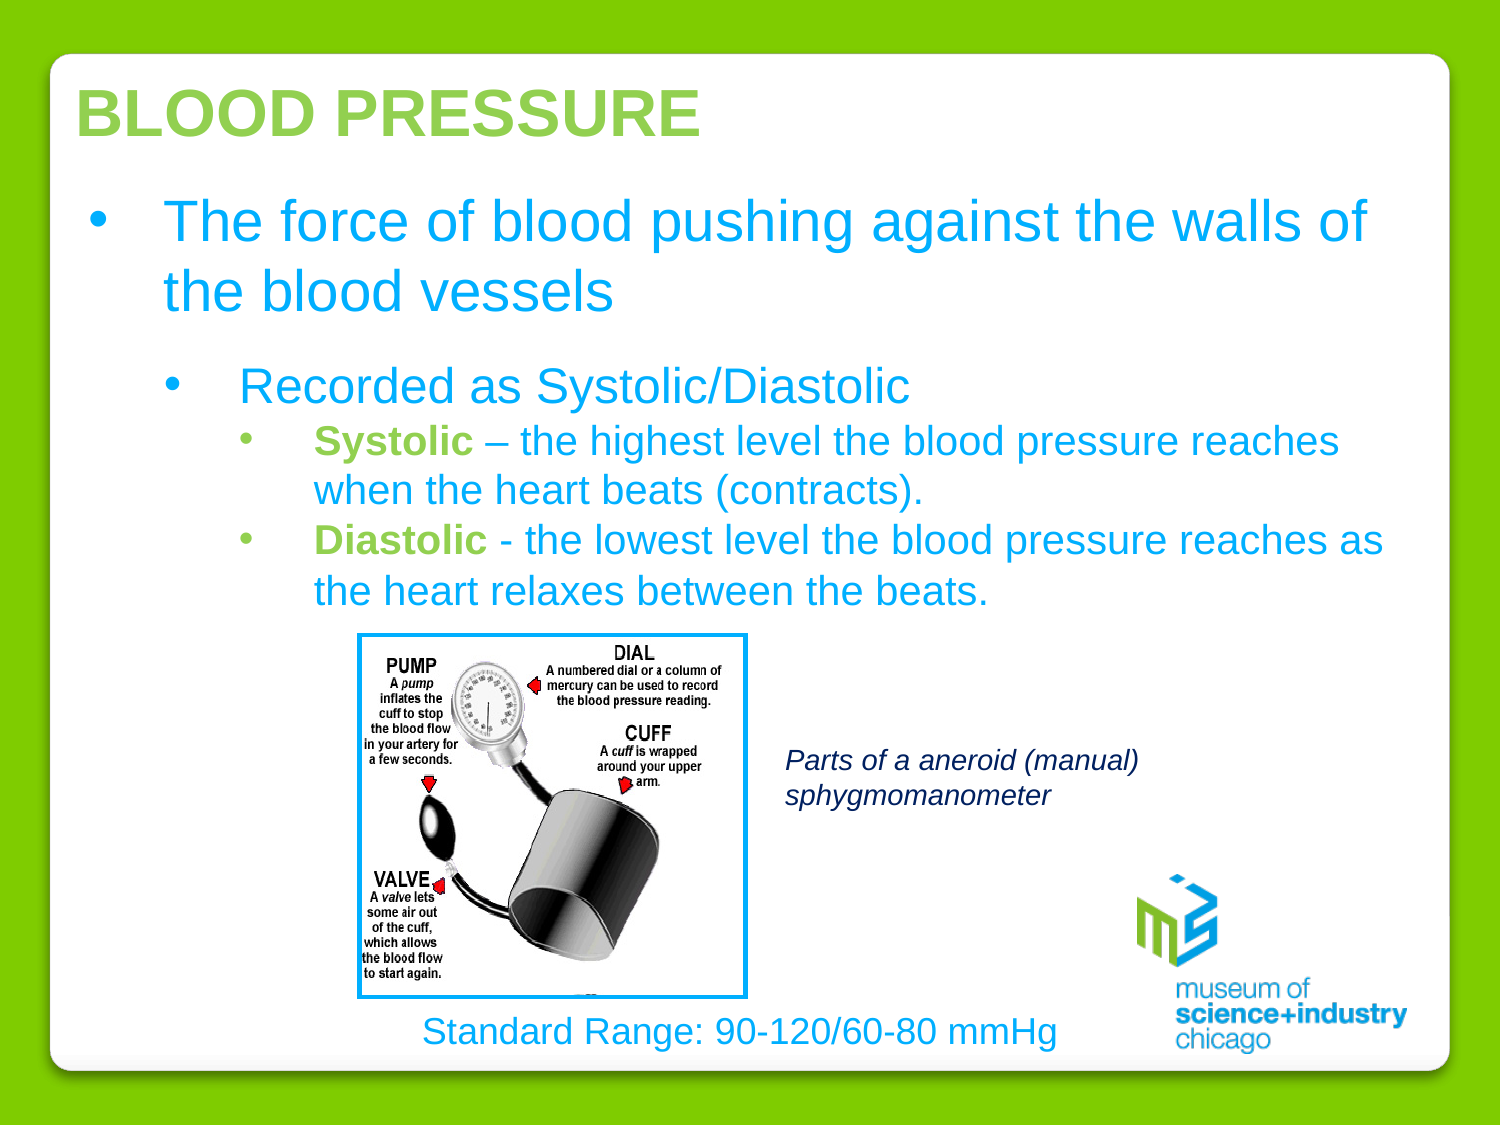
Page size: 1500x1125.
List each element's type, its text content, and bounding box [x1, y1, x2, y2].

text_box BLOOD PRESSURE [60, 62, 999, 158]
text_box Parts of a aneroid (manual) sphygmomanometer [770, 733, 1226, 819]
picture [363, 638, 742, 994]
picture [1137, 874, 1407, 1054]
text_box The force of blood pushing against the walls of the blood vessels Recorded as Systolic/Diastolic Systolic – the highest level the blood pressure reaches when the heart beats (contracts). Diastolic - the lowest level the blood pressure reaches as the heart relaxes between the beats. [74, 175, 1400, 691]
text_box Standard Range: 90-120/60-80 mmHg [312, 999, 1168, 1060]
